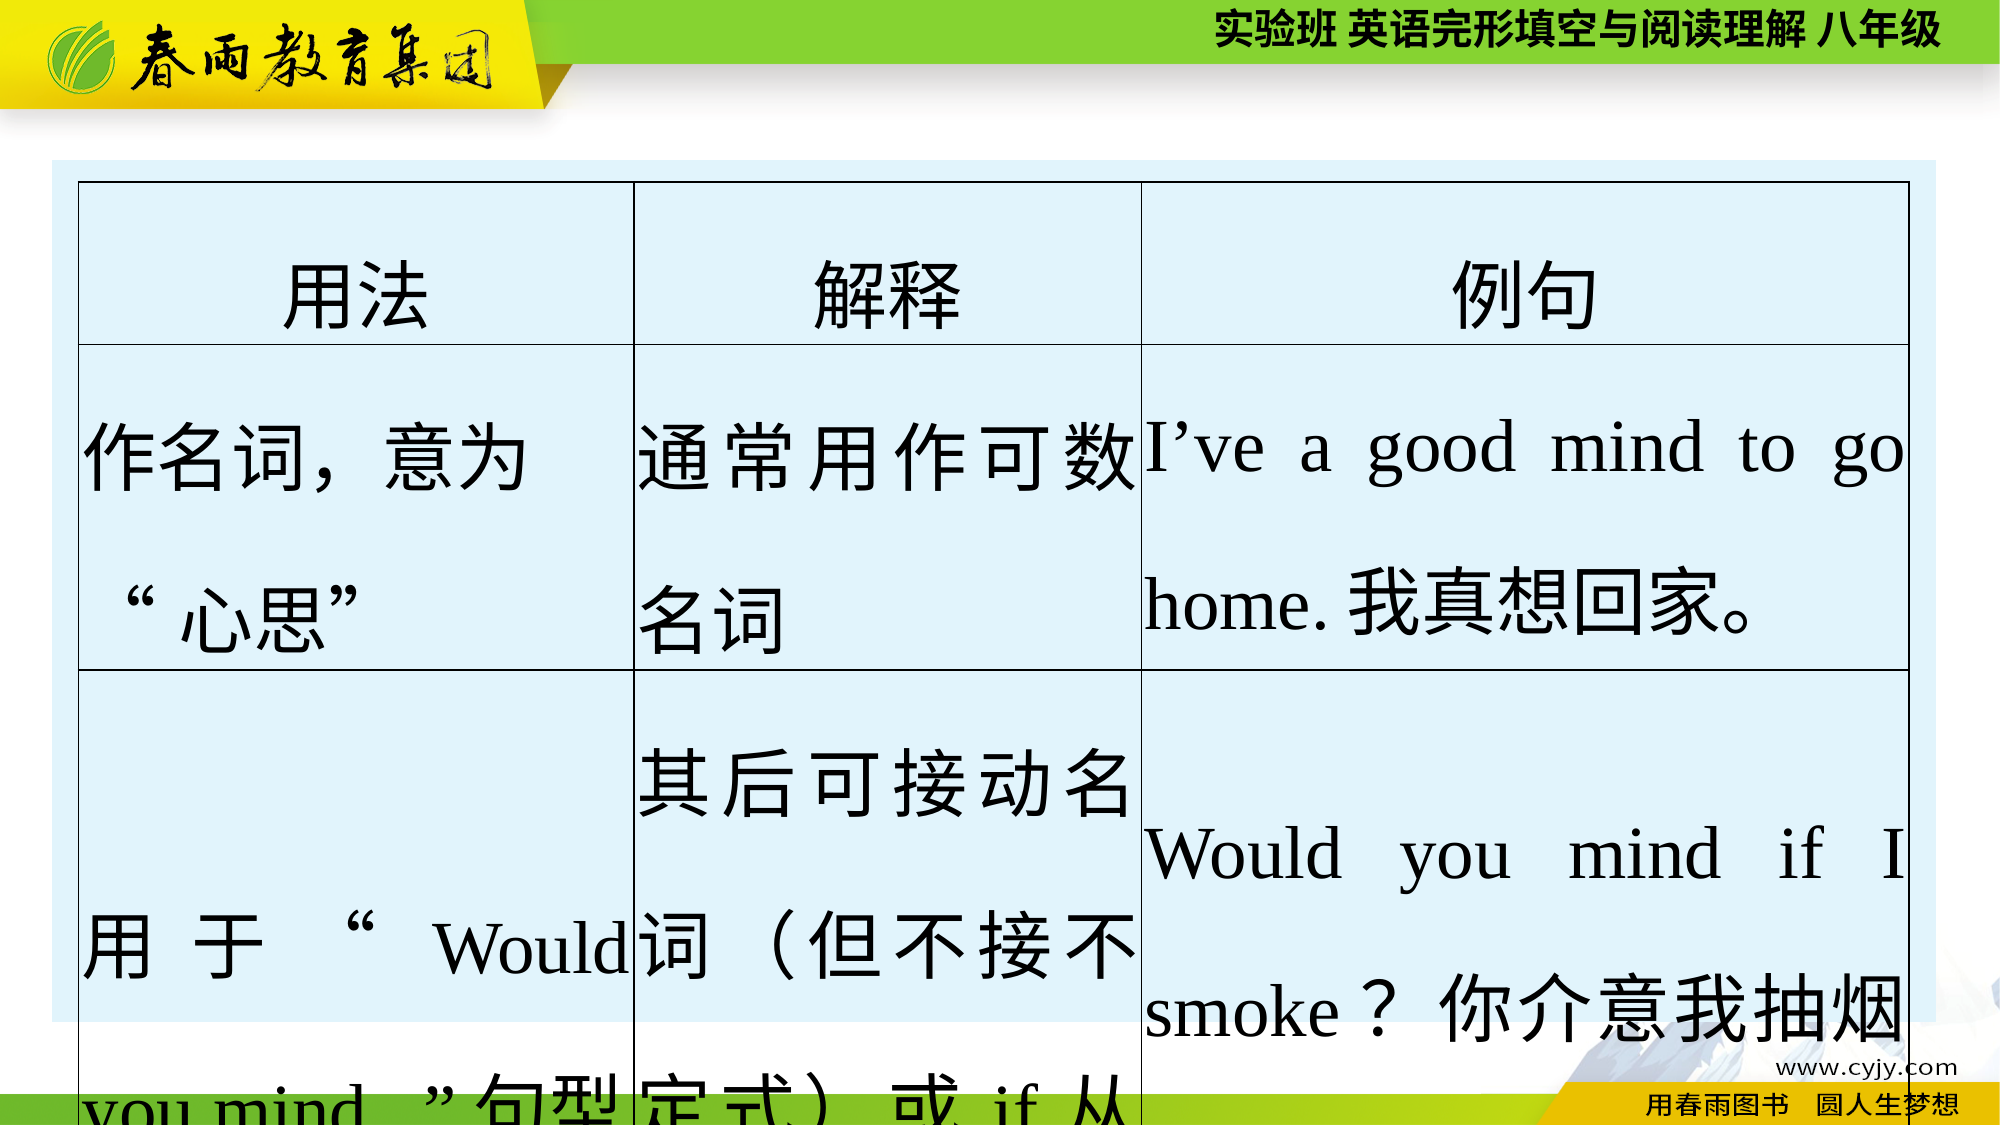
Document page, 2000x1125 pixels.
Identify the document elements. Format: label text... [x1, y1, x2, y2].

table_cell 用于“Would you mind...”句型 [79, 1033, 633, 1125]
table_cell Would you mind if I smoke？你介意我抽烟吗？ [1142, 1033, 1908, 1125]
table_cell 其后可接动名词（但不接不定式）或if从句 [635, 1033, 1141, 1125]
picture [0, 0, 2000, 1125]
